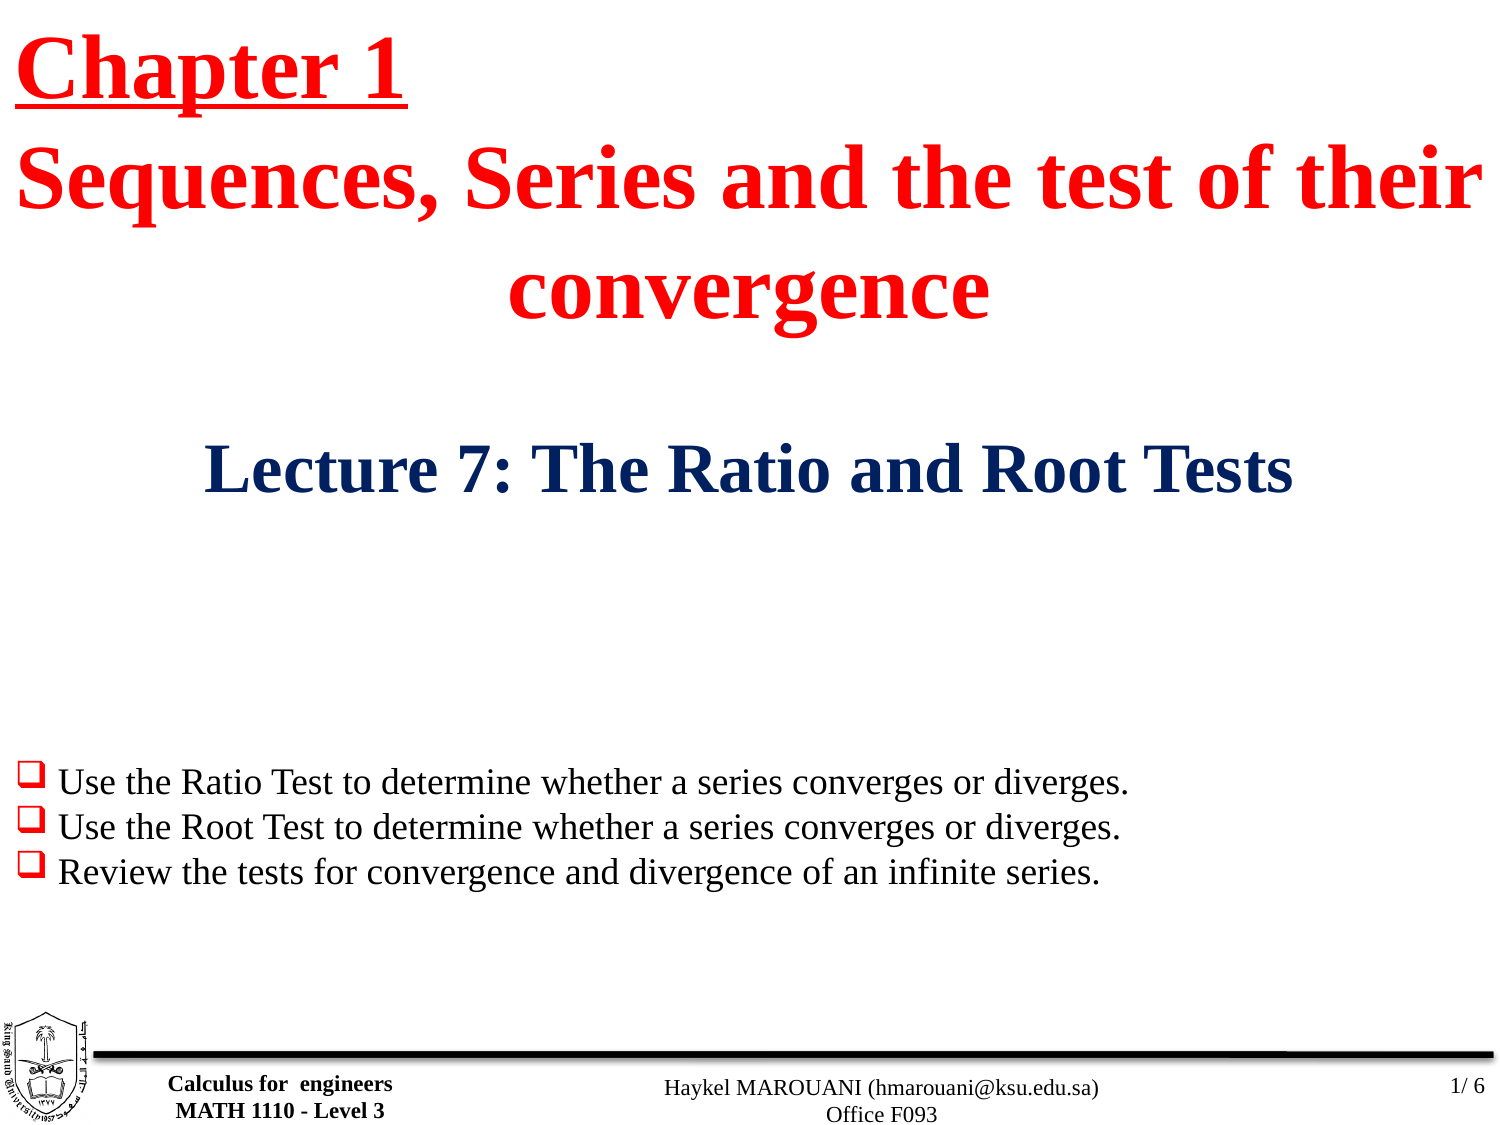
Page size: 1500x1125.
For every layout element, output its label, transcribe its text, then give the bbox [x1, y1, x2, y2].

picture [0, 1010, 91, 1125]
slide_number 1/ 6 [1359, 1062, 1500, 1123]
text_box Chapter 1 Sequences, Series and the test of their convergence Lecture 7: The Ratio and Root Tests [0, 0, 1500, 703]
footer Haykel MAROUANI (hmarouani@ksu.edu.sa) Office F093 [644, 1065, 1120, 1125]
text_box Use the Ratio Test to determine whether a series converges or diverges. Use the Root Test to determine whether a series converges or diverges. Review the tests for convergence and divergence of an infinite series. [0, 749, 1500, 900]
slide_number Calculus for engineers MATH 1110 - Level 3 [105, 1060, 456, 1121]
